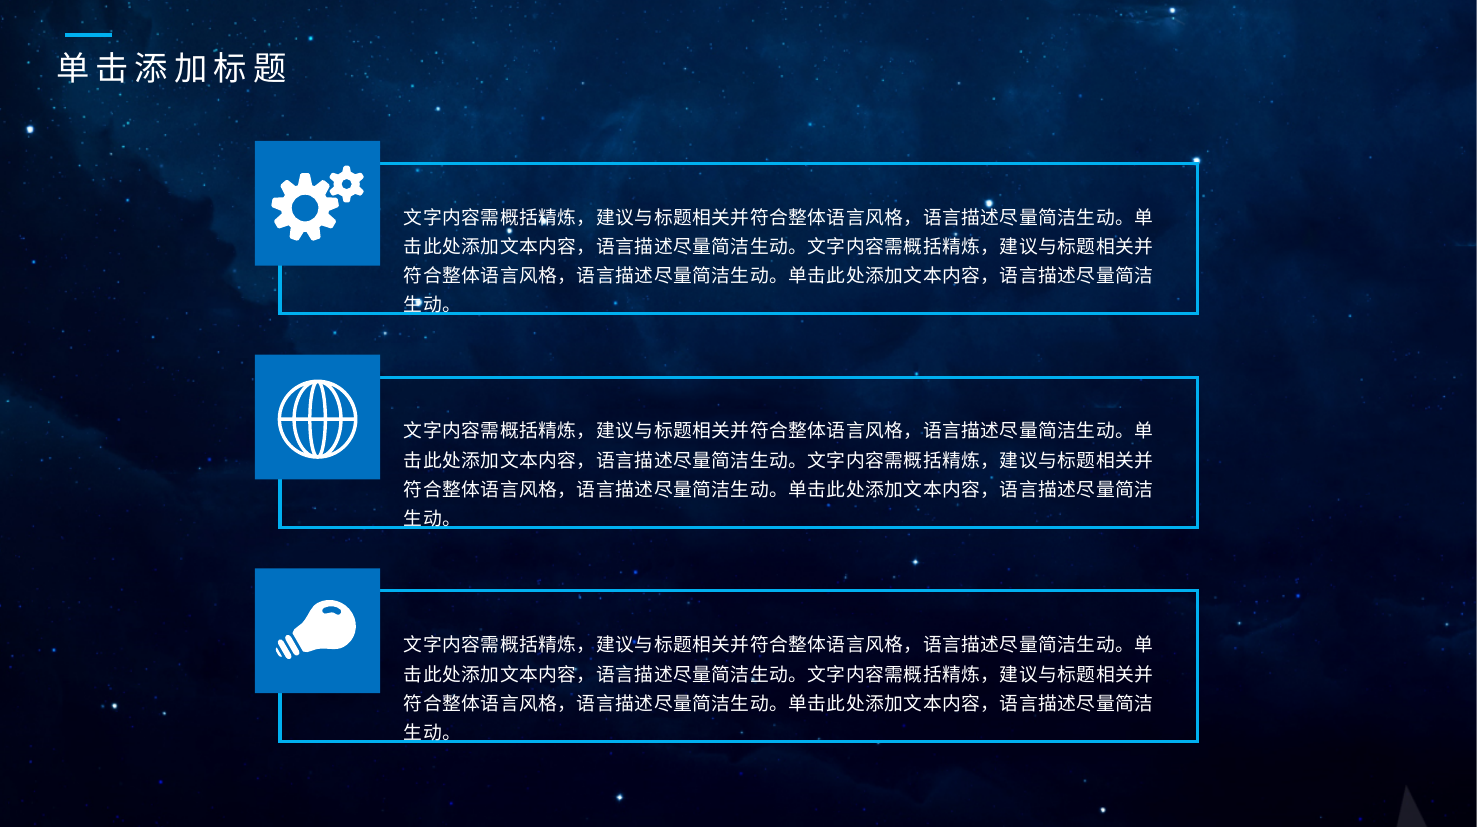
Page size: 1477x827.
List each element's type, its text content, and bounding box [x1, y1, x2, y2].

text_box [279, 163, 1198, 314]
text_box [254, 568, 381, 694]
text_box [285, 635, 300, 656]
text_box 文字内容需概括精炼，建议与标题相关并符合整体语言风格，语言描述尽量简洁生动。单击此处添加文本内容，语言描述尽量简洁生动。文字内容需概括精炼，建议与标题相关并符合整体语言风格，语言描述尽量简洁生动。单击此处添加文本内容，语言描述尽量简洁生动。 [392, 620, 1182, 778]
text_box [279, 377, 1198, 528]
text_box [279, 590, 1198, 742]
text_box [292, 600, 356, 653]
text_box [275, 647, 283, 657]
text_box 文字内容需概括精炼，建议与标题相关并符合整体语言风格，语言描述尽量简洁生动。单击此处添加文本内容，语言描述尽量简洁生动。文字内容需概括精炼，建议与标题相关并符合整体语言风格，语言描述尽量简洁生动。单击此处添加文本内容，语言描述尽量简洁生动。 [392, 193, 1182, 351]
text_box 单击添加标题 [41, 49, 313, 95]
text_box [271, 173, 339, 241]
picture [0, 0, 1477, 827]
text_box 文字内容需概括精炼，建议与标题相关并符合整体语言风格，语言描述尽量简洁生动。单击此处添加文本内容，语言描述尽量简洁生动。文字内容需概括精炼，建议与标题相关并符合整体语言风格，语言描述尽量简洁生动。单击此处添加文本内容，语言描述尽量简洁生动。 [392, 406, 1182, 565]
text_box [329, 165, 364, 203]
text_box [254, 140, 381, 266]
text_box [254, 354, 381, 480]
text_box [277, 379, 358, 459]
text_box [277, 639, 292, 659]
